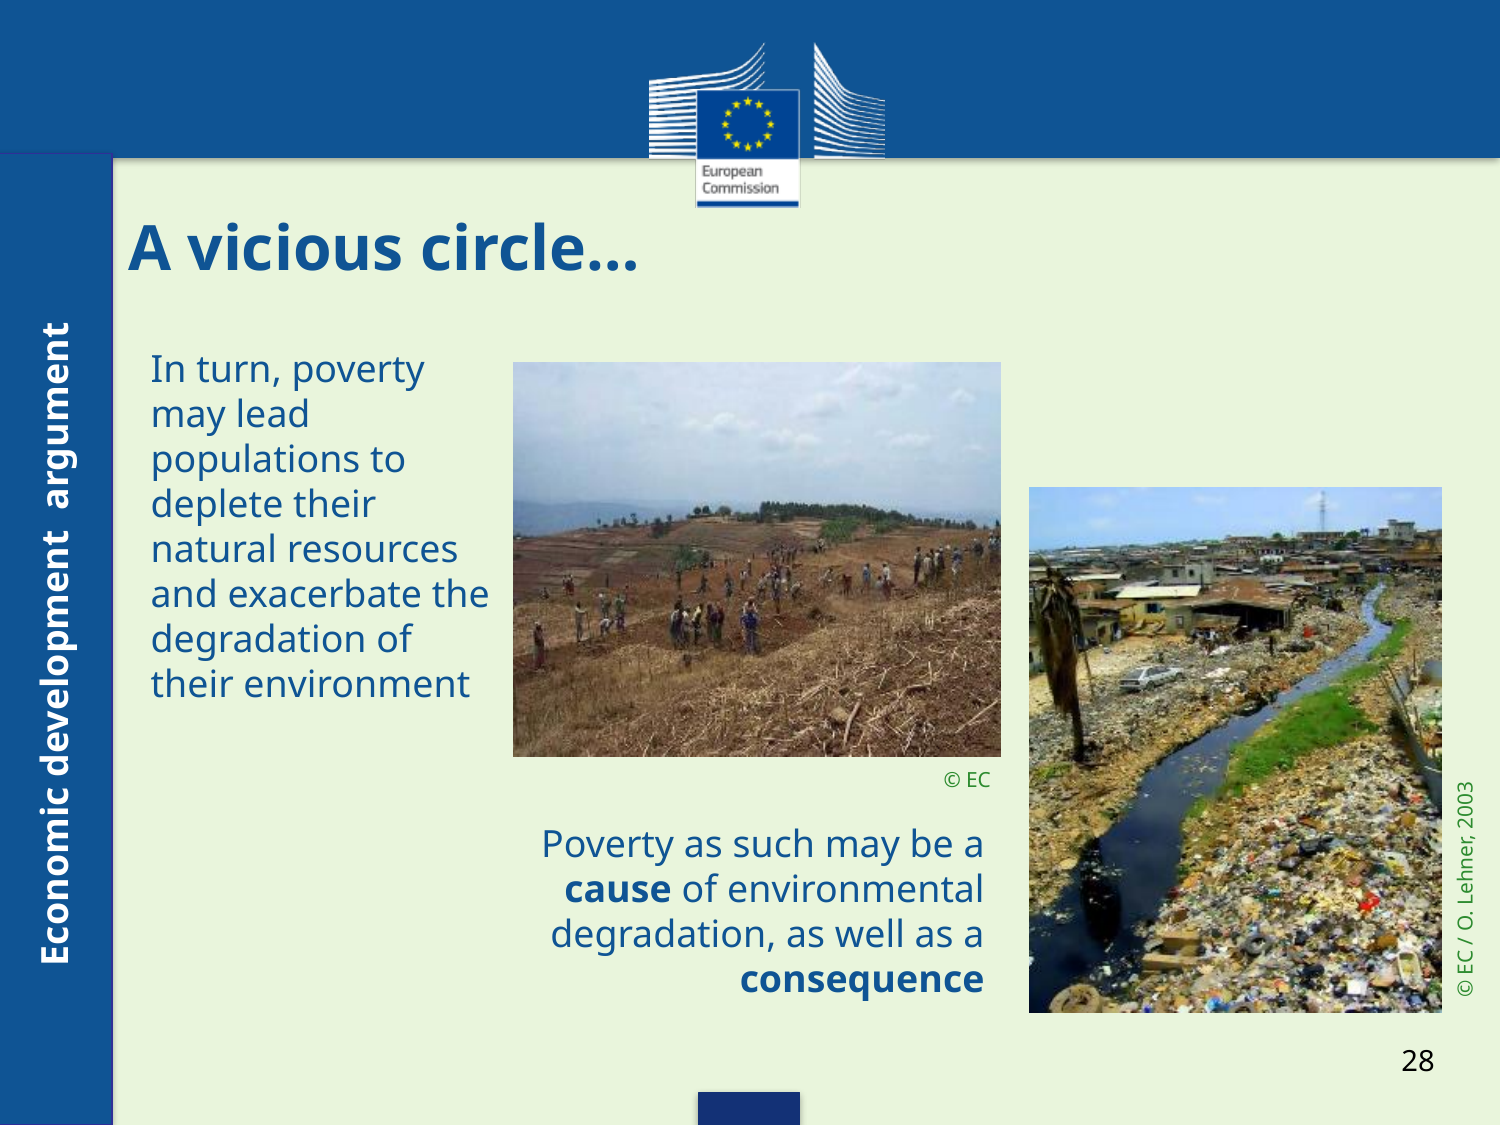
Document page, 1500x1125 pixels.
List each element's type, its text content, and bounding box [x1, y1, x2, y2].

text_box In turn, poverty may lead populations to deplete their natural resources and exacerbate the degradation of their environment [135, 337, 514, 713]
text_box Economic development argument [0, 153, 113, 1125]
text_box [513, 362, 1006, 813]
slide_number 28 [1374, 1034, 1451, 1113]
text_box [1028, 487, 1500, 1013]
title A vicious circle… [112, 143, 1500, 348]
list Poverty as such may be a cause of environmental degradation, as well as a consequence [387, 812, 1001, 1125]
picture [649, 42, 885, 143]
